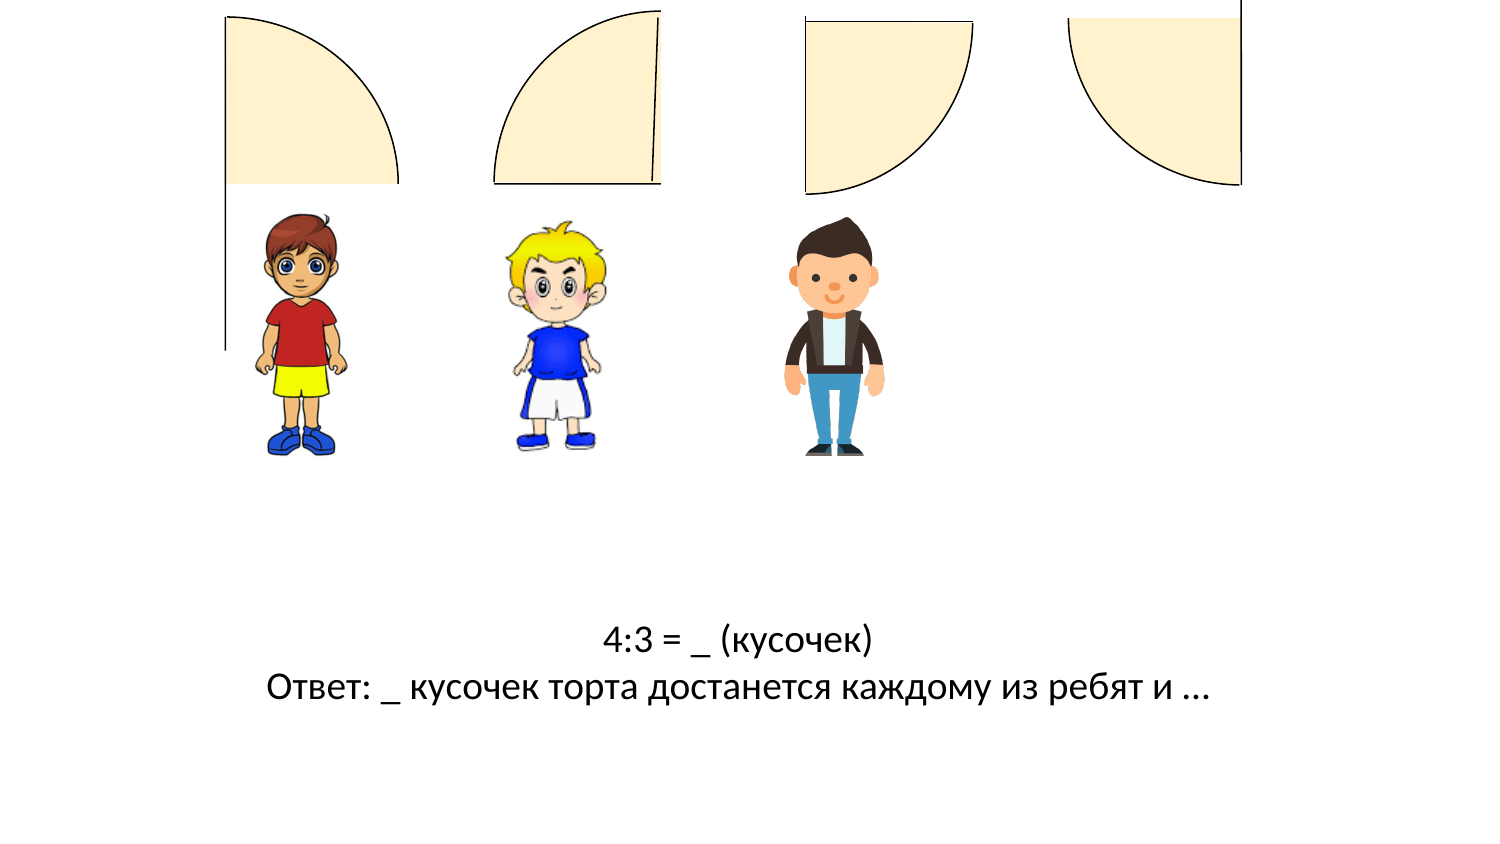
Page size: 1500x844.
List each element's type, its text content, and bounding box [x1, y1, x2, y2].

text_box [52, 16, 399, 351]
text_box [632, 0, 979, 189]
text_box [487, 16, 835, 351]
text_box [1068, 0, 1415, 186]
title 4:3 = _ (кусочек) Ответ: _ кусочек торта достанется каждому из ребят и … [227, 589, 1250, 731]
picture [174, 170, 955, 498]
